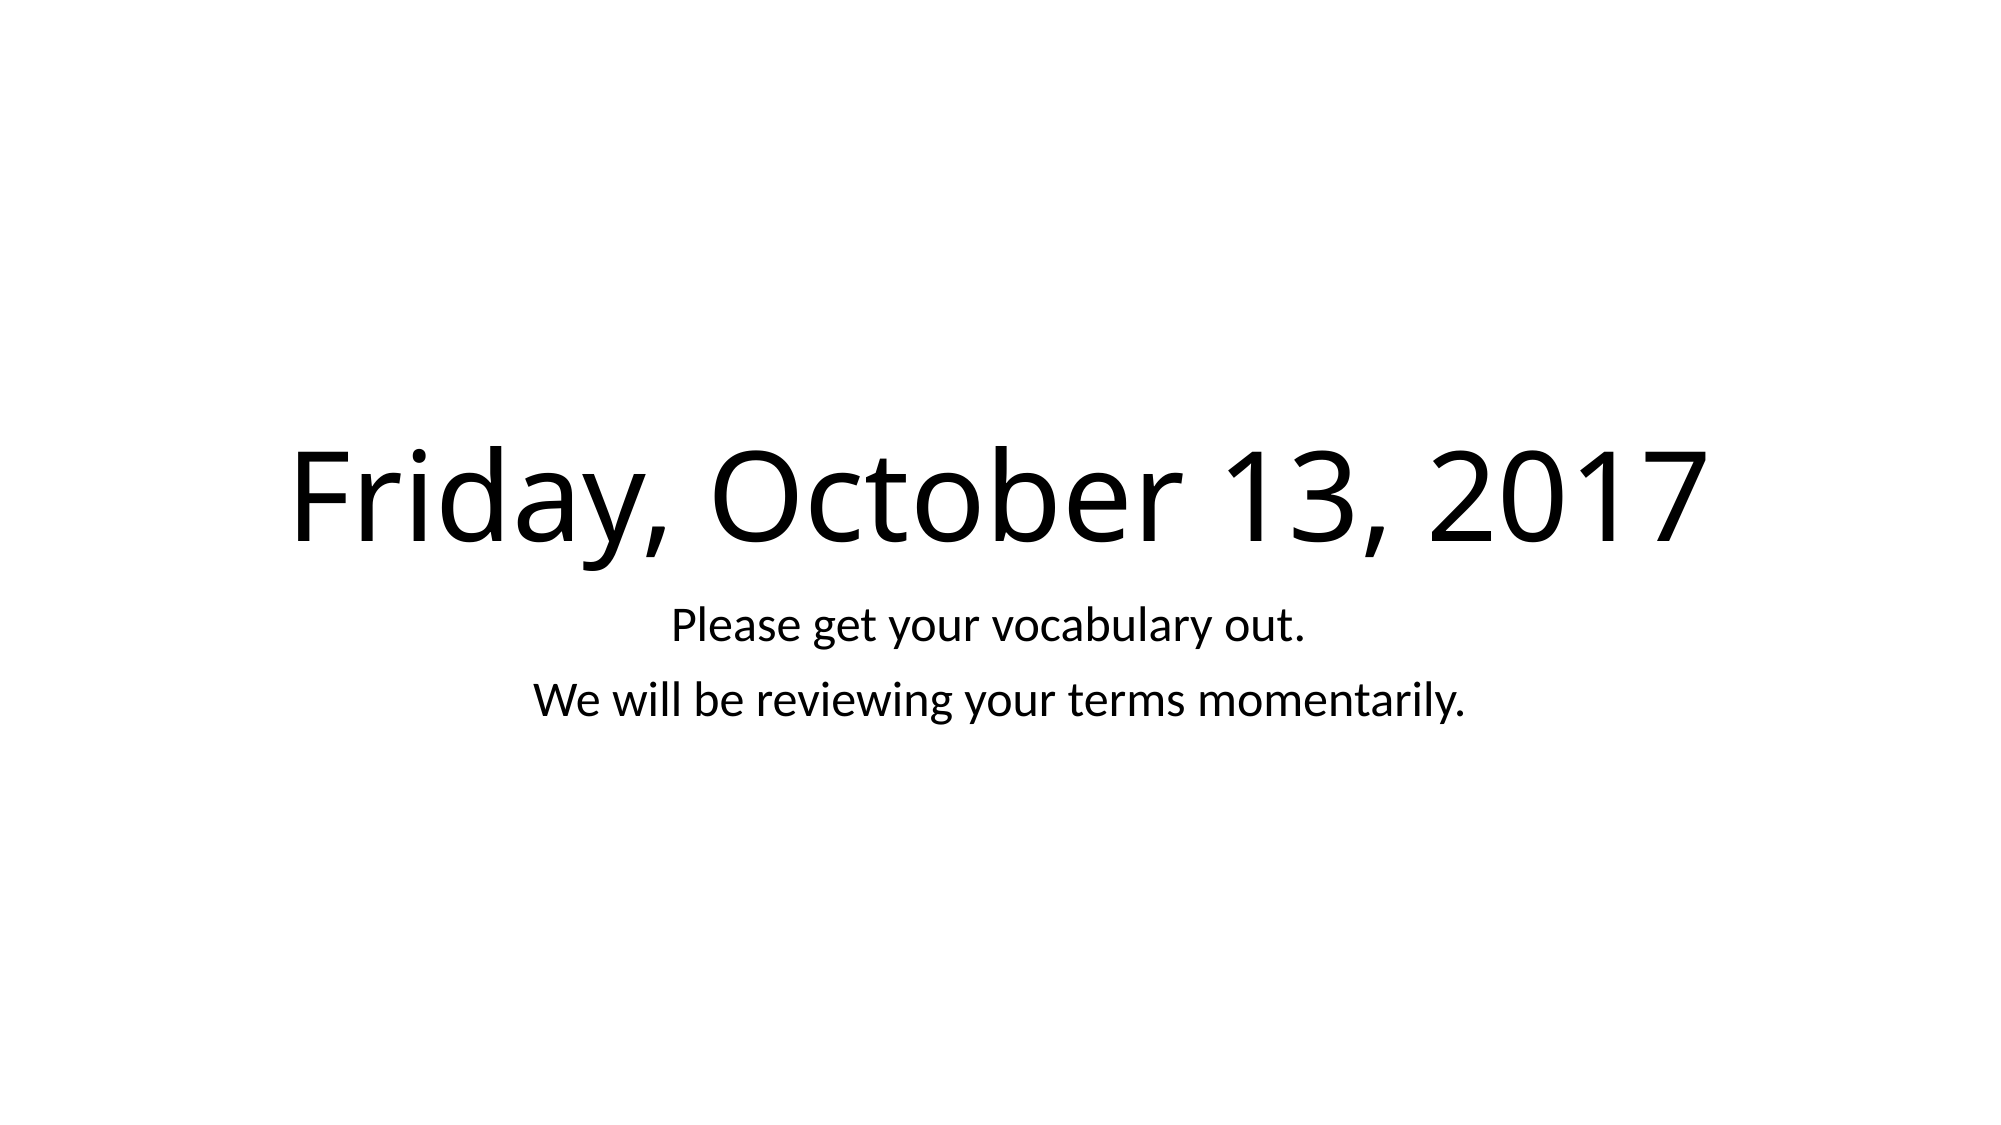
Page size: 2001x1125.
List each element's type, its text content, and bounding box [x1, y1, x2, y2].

subtitle Please get your vocabulary out. We will be reviewing your terms momentarily. [249, 590, 1750, 863]
title Friday, October 13, 2017 [249, 184, 1750, 576]
